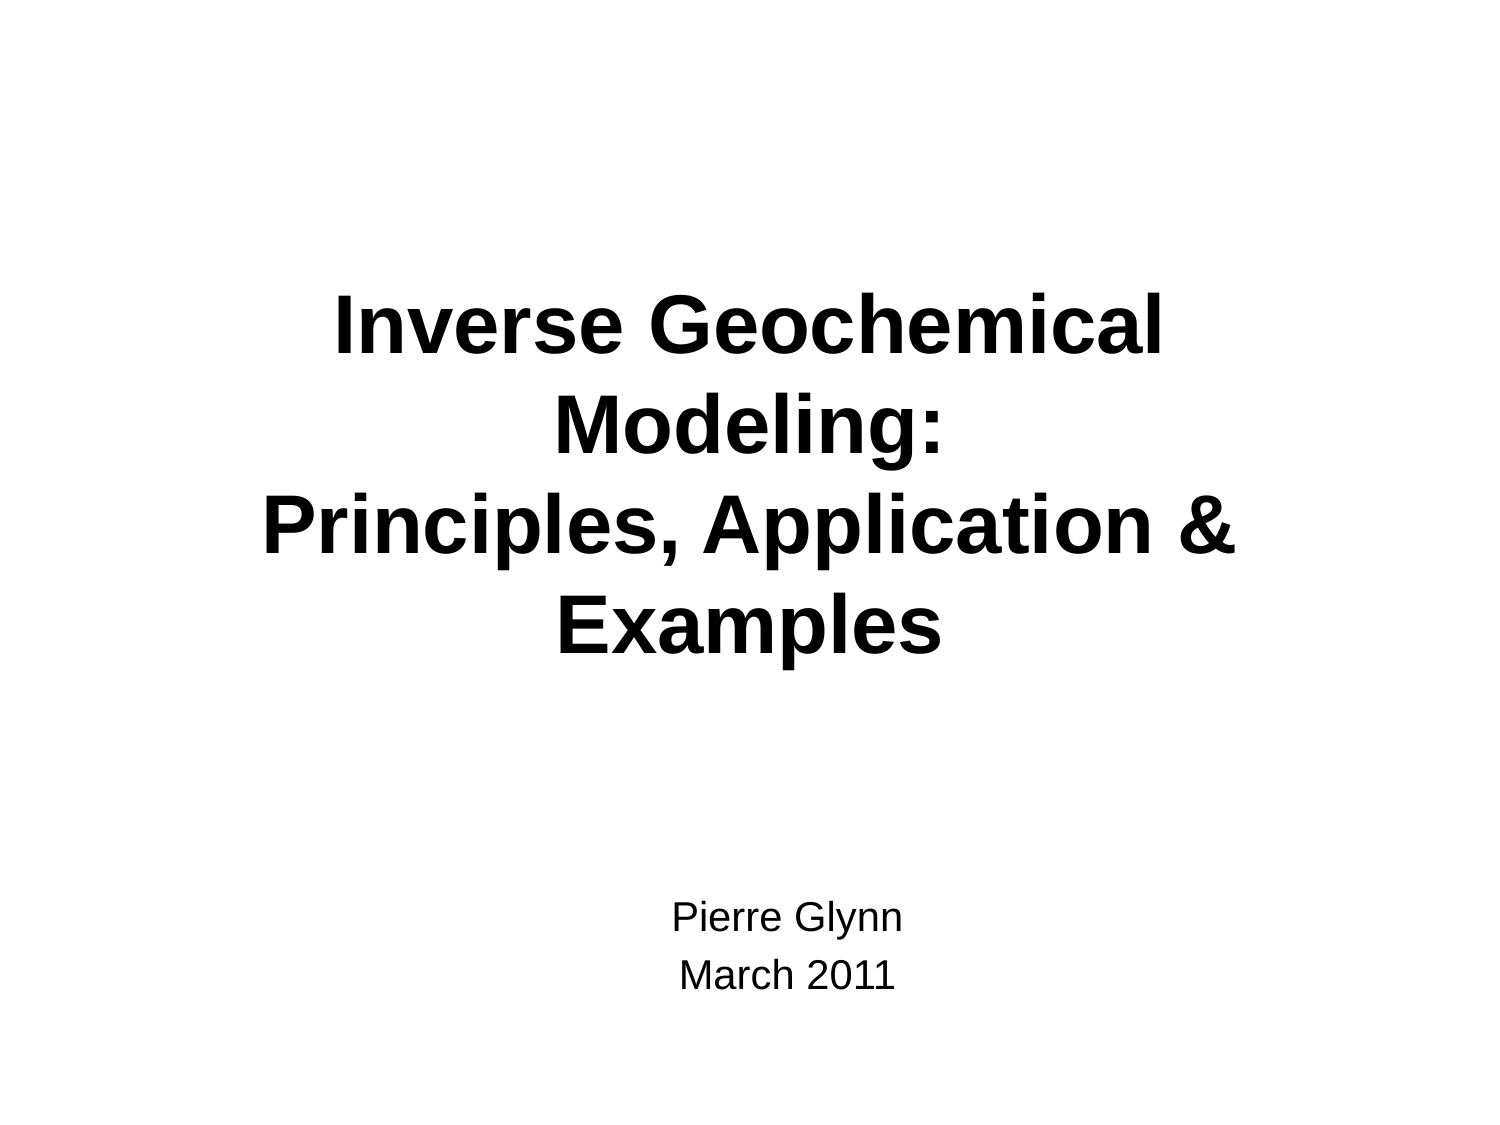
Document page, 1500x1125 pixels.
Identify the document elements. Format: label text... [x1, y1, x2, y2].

title Inverse Geochemical Modeling: Principles, Application & Examples [112, 349, 1388, 591]
subtitle Pierre Glynn March 2011 [262, 787, 1313, 1076]
